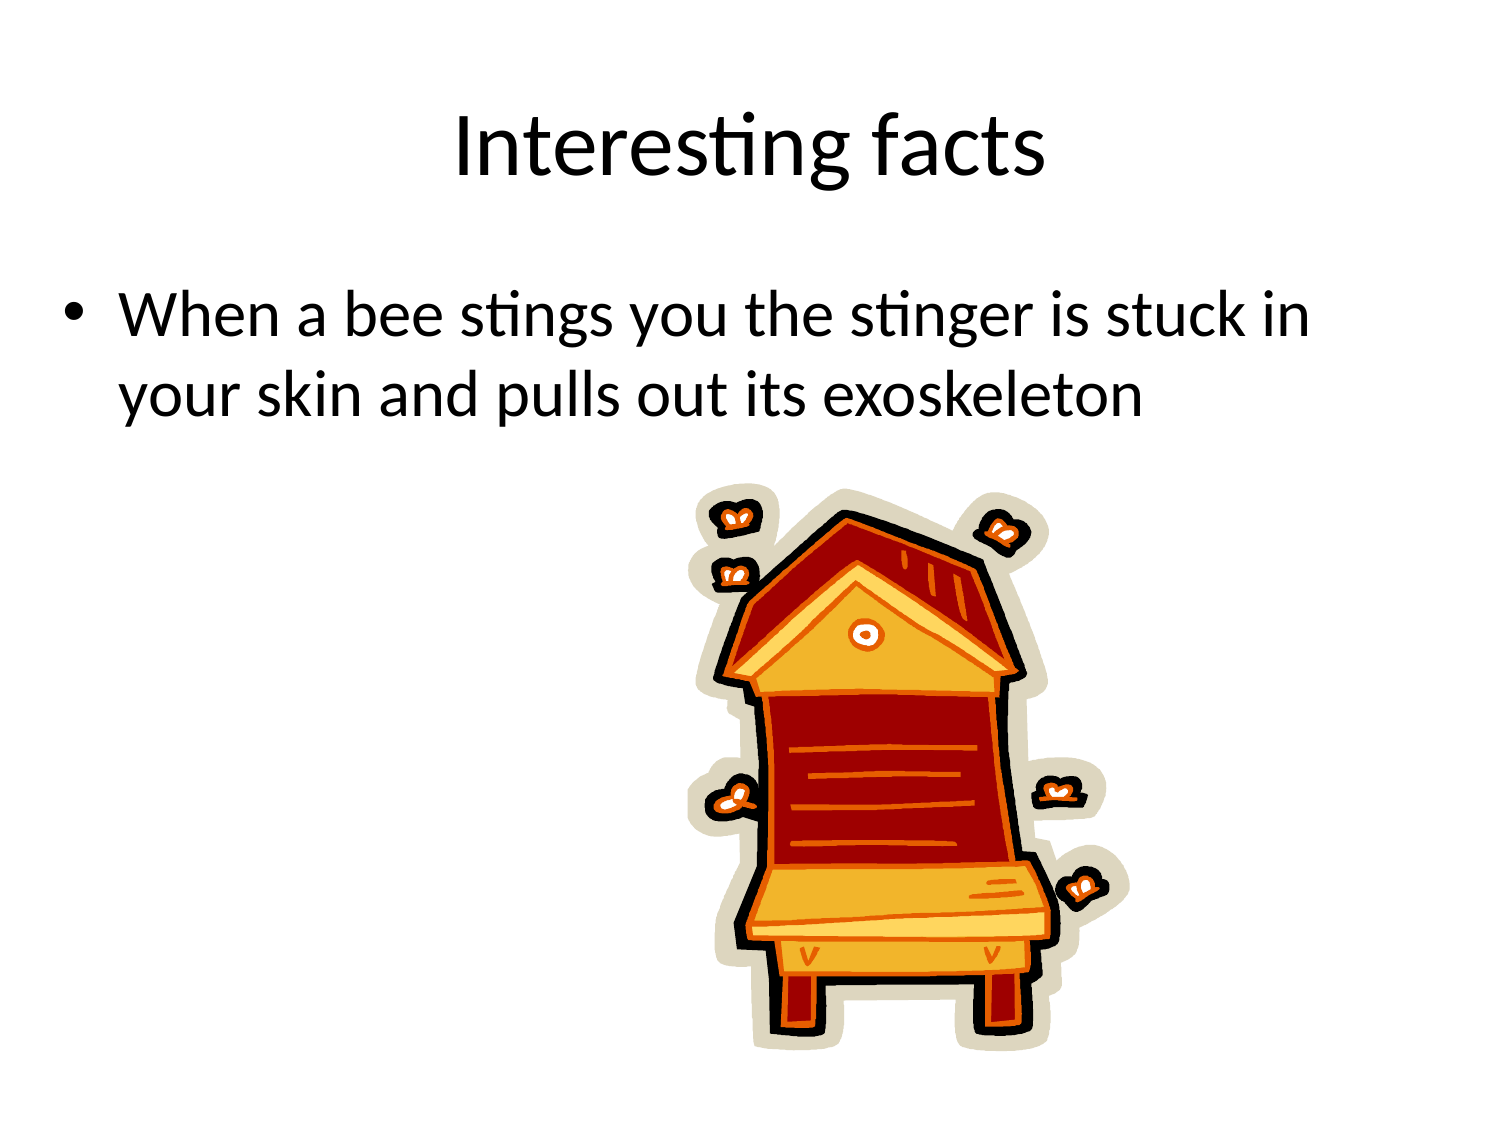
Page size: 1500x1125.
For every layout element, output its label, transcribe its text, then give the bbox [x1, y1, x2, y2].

picture [687, 474, 1140, 1060]
title Interesting facts [75, 45, 1425, 233]
list When a bee stings you the stinger is stuck in your skin and pulls out its exoskeleton [47, 262, 1425, 1011]
